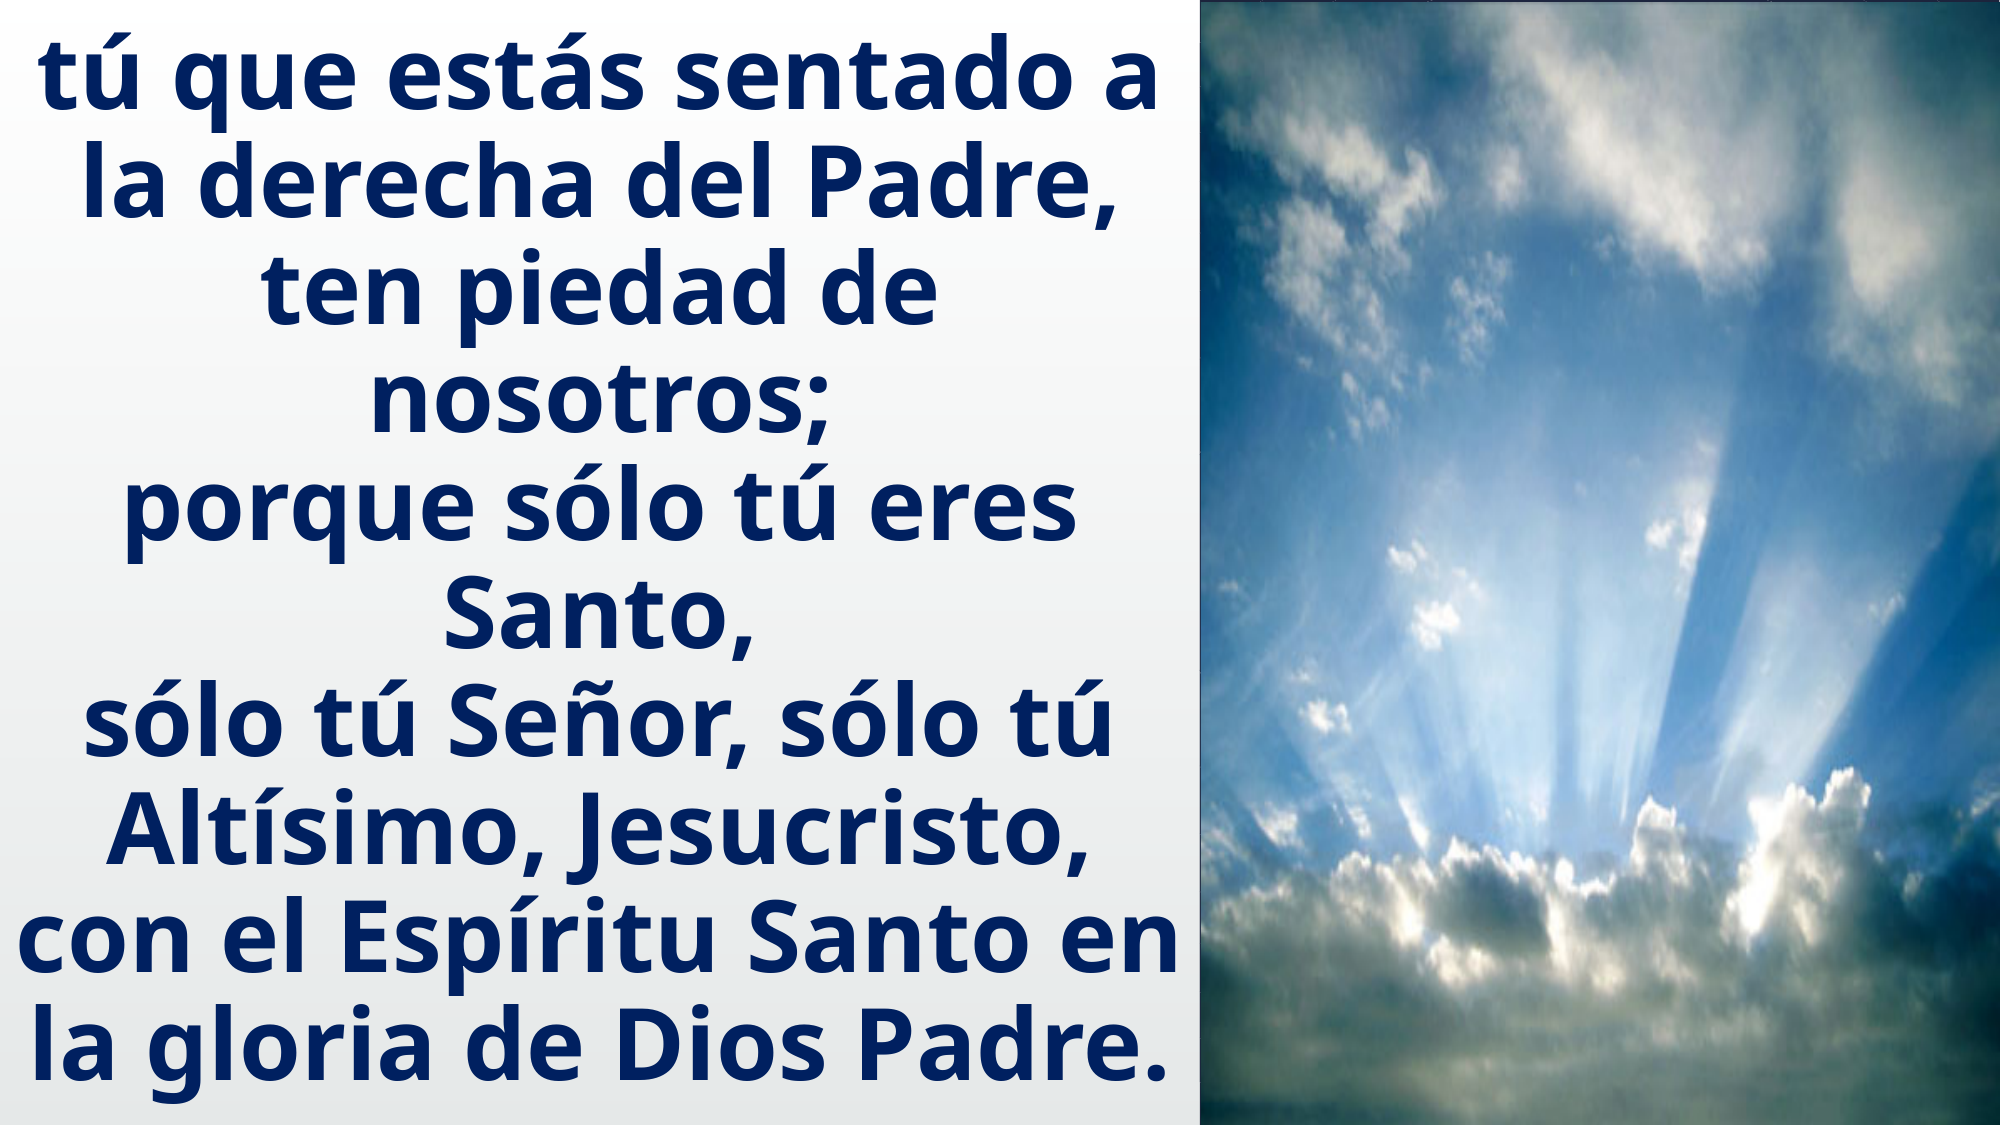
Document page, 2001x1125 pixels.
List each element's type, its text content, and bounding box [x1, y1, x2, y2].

picture [1200, 0, 2000, 1125]
title tú que estás sentado a la derecha del Padre, ten piedad de nosotros; porque sólo tú eres Santo, sólo tú Señor, sólo tú Altísimo, Jesucristo, con el Espíritu Santo en la gloria de Dios Padre. [0, 0, 1200, 1125]
picture [1993, 937, 2000, 950]
